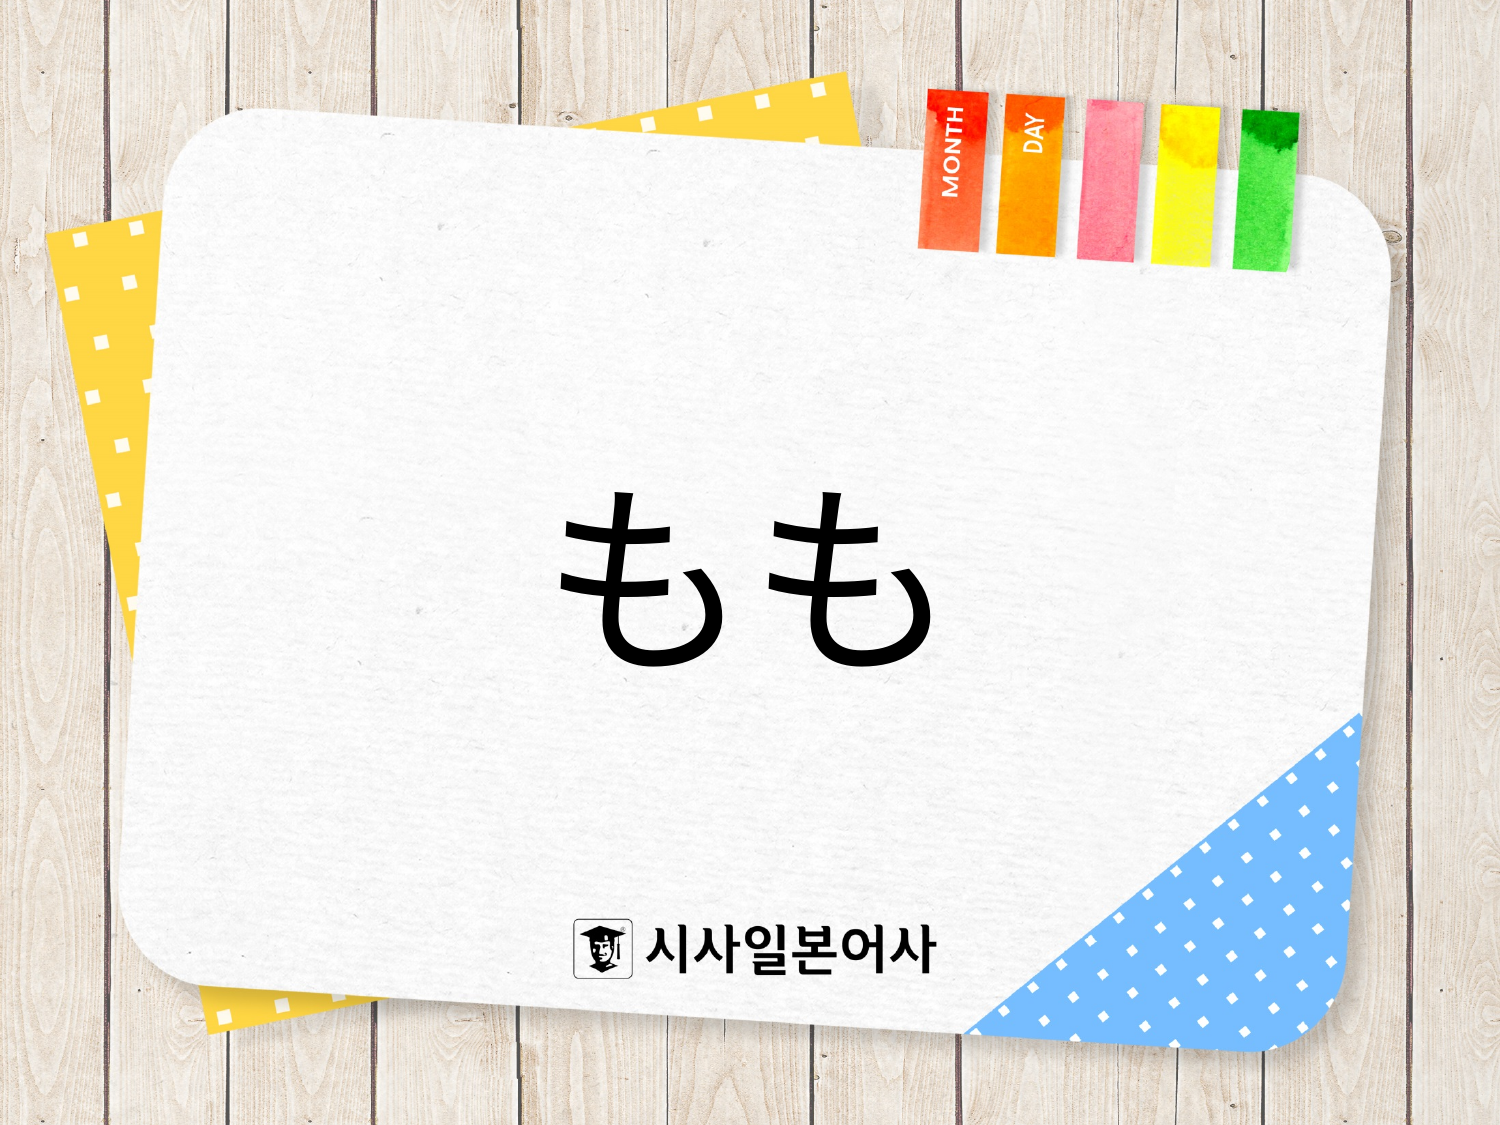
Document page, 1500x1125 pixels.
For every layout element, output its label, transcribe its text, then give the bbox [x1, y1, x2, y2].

picture [0, 0, 1500, 1125]
title もも [75, 338, 1425, 811]
